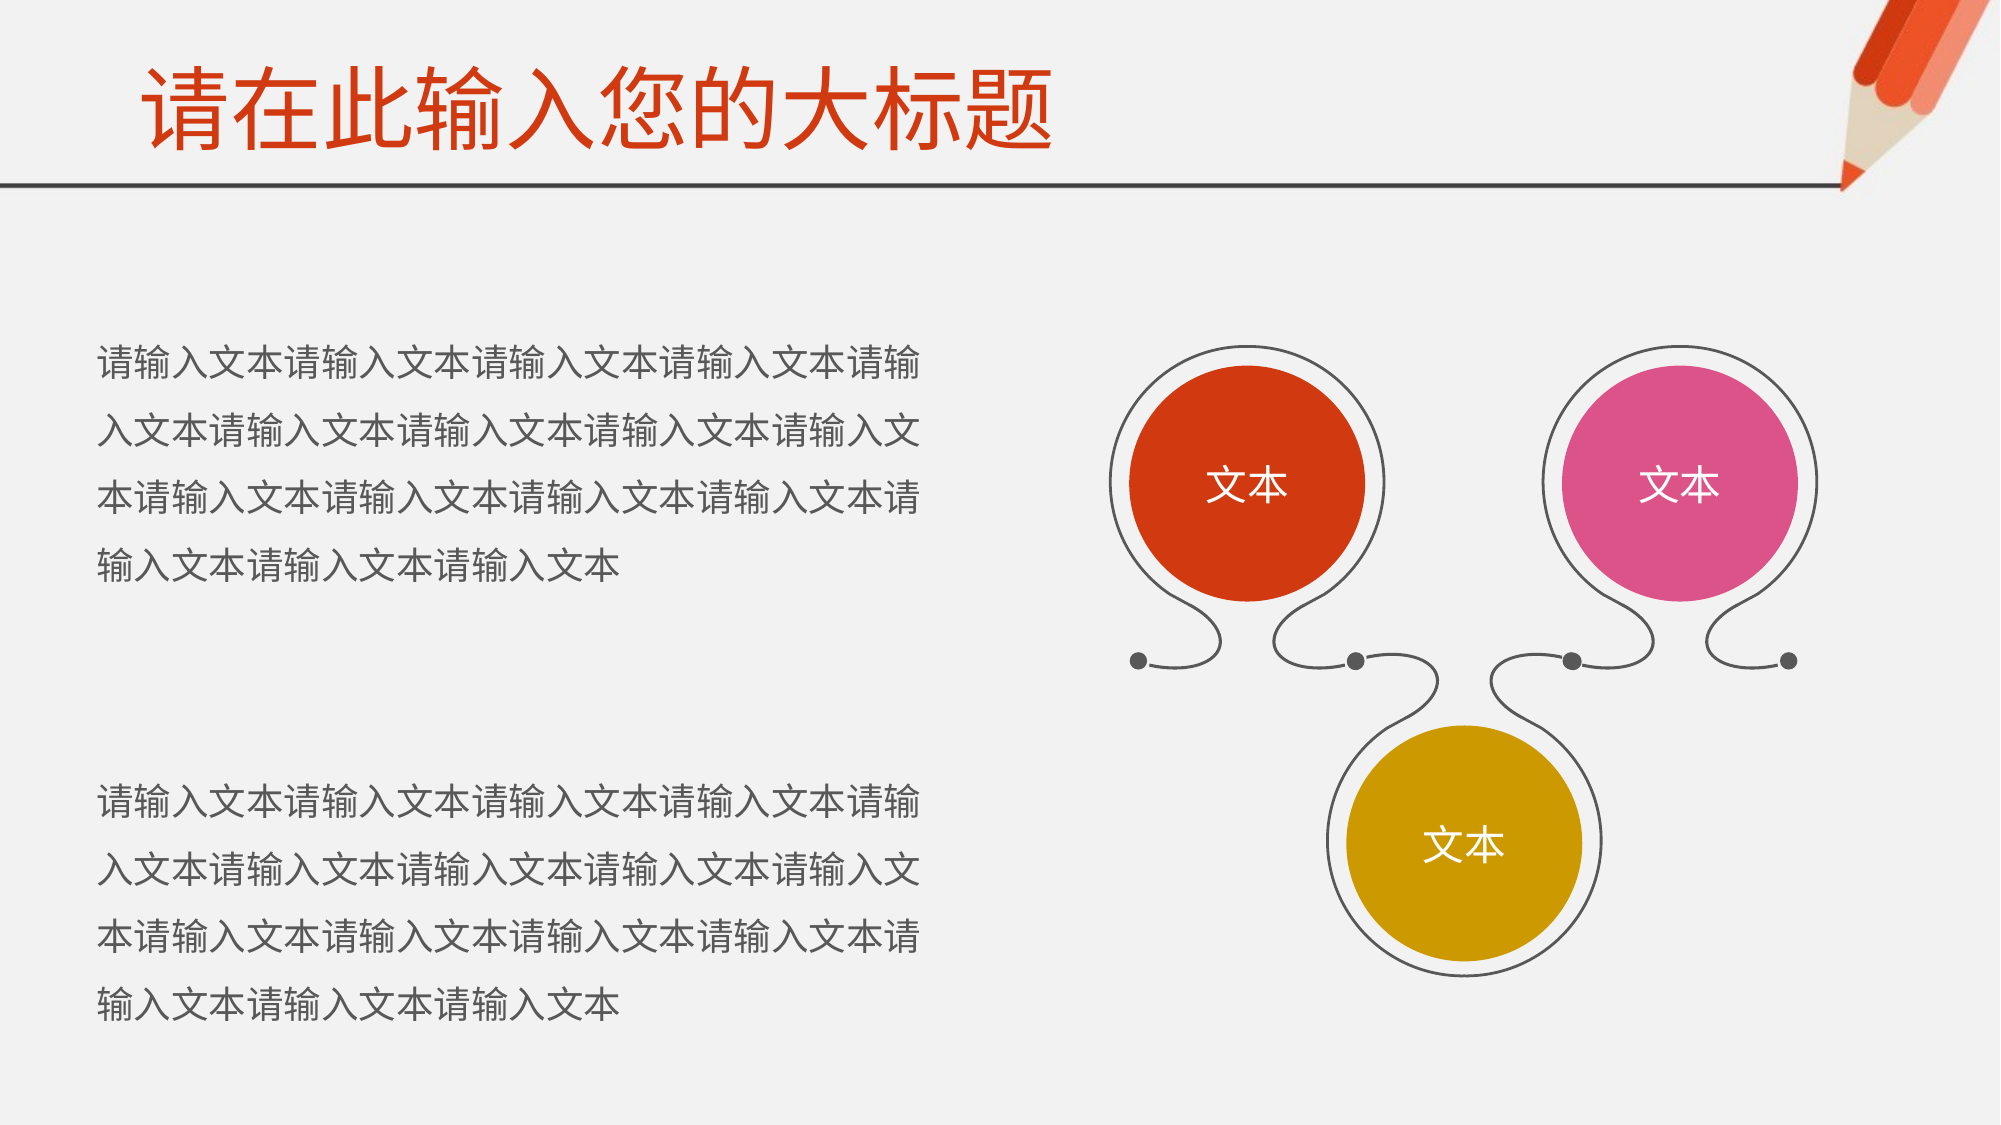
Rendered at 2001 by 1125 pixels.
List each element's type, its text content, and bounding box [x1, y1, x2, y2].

text_box 文本 [1128, 364, 1367, 603]
text_box [1540, 344, 1820, 671]
text_box 请输入文本请输入文本请输入文本请输入文本请输入文本请输入文本请输入文本请输入文本请输入文本请输入文本请输入文本请输入文本请输入文本请输入文本请输入文本请输入文本 [80, 740, 945, 1042]
text_box [1324, 651, 1604, 979]
text_box 文本 [1560, 364, 1799, 603]
text_box [1107, 344, 1387, 671]
text_box 文本 [1345, 724, 1584, 963]
picture [0, 0, 2000, 1125]
text_box 请输入文本请输入文本请输入文本请输入文本请输入文本请输入文本请输入文本请输入文本请输入文本请输入文本请输入文本请输入文本请输入文本请输入文本请输入文本请输入文本 [80, 301, 945, 602]
title 请在此输入您的大标题 [123, 17, 1876, 172]
